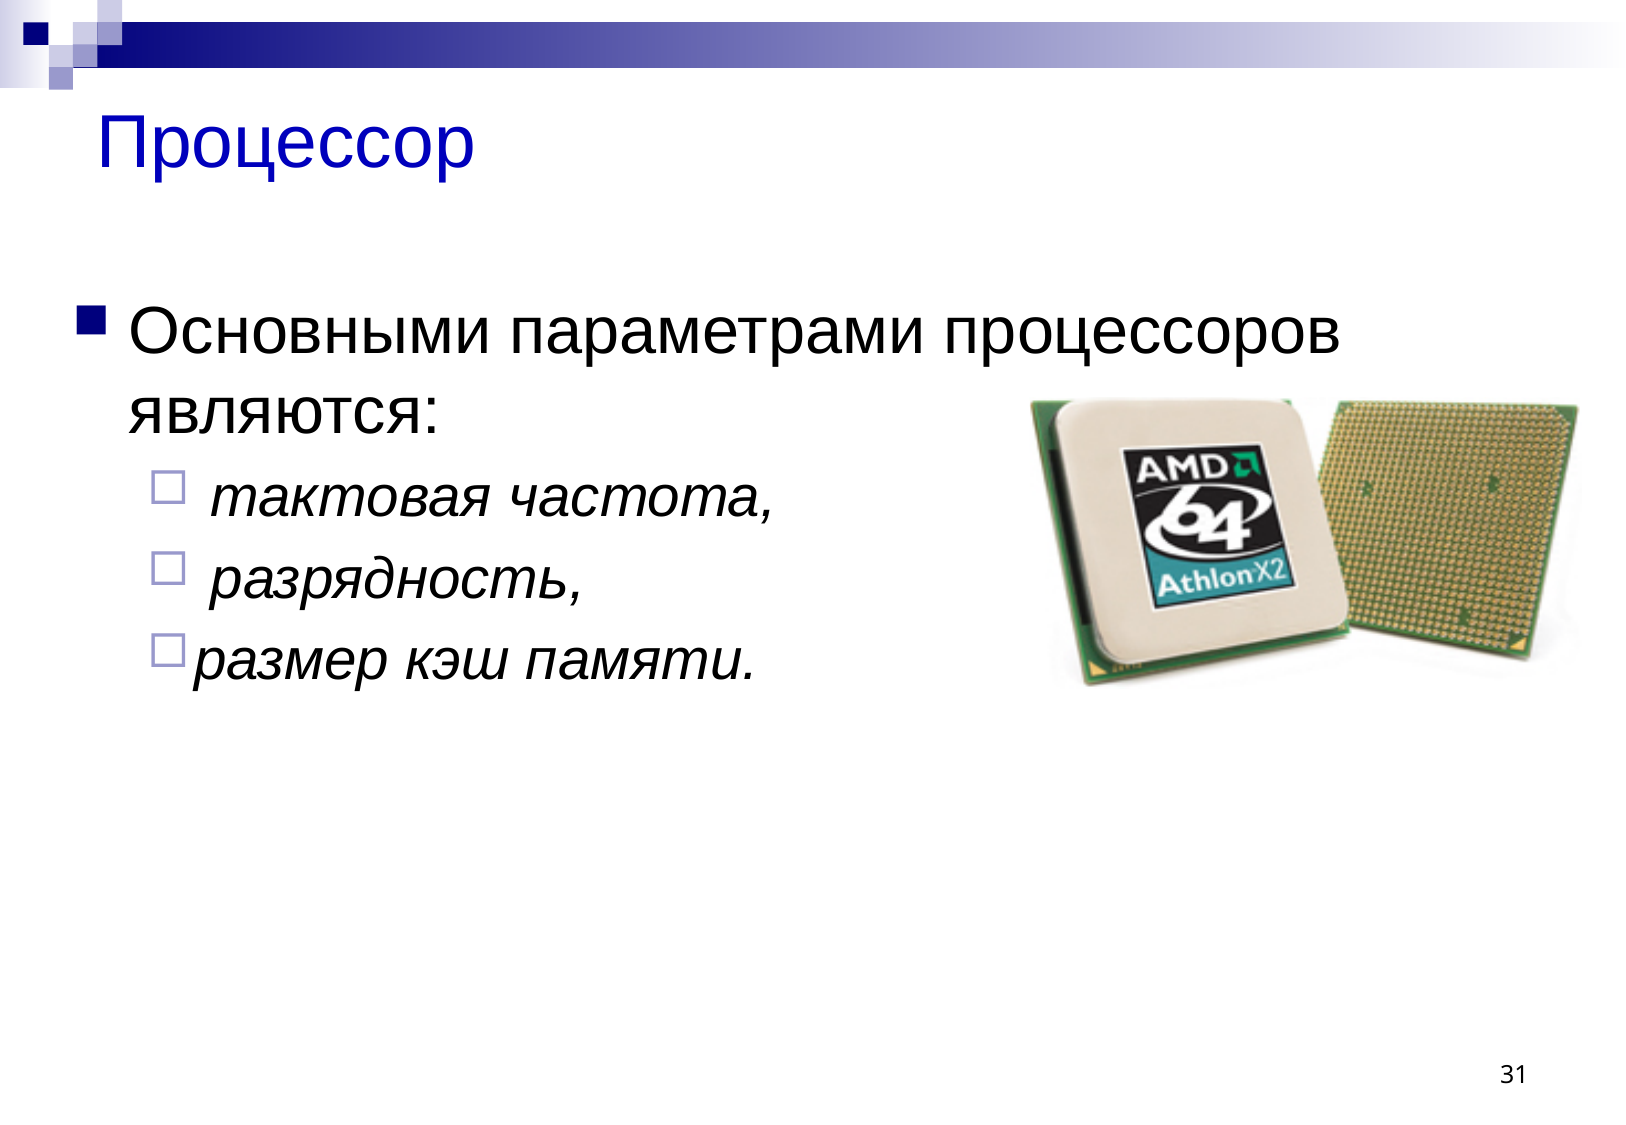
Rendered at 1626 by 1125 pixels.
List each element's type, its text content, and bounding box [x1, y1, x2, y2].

title Процессор [81, 101, 1544, 173]
list Основными параметрами процессоров являются: тактовая частота, разрядность, размер кэш памяти. [57, 278, 1555, 1047]
picture [1029, 396, 1582, 689]
slide_number 31 [1164, 1047, 1544, 1100]
